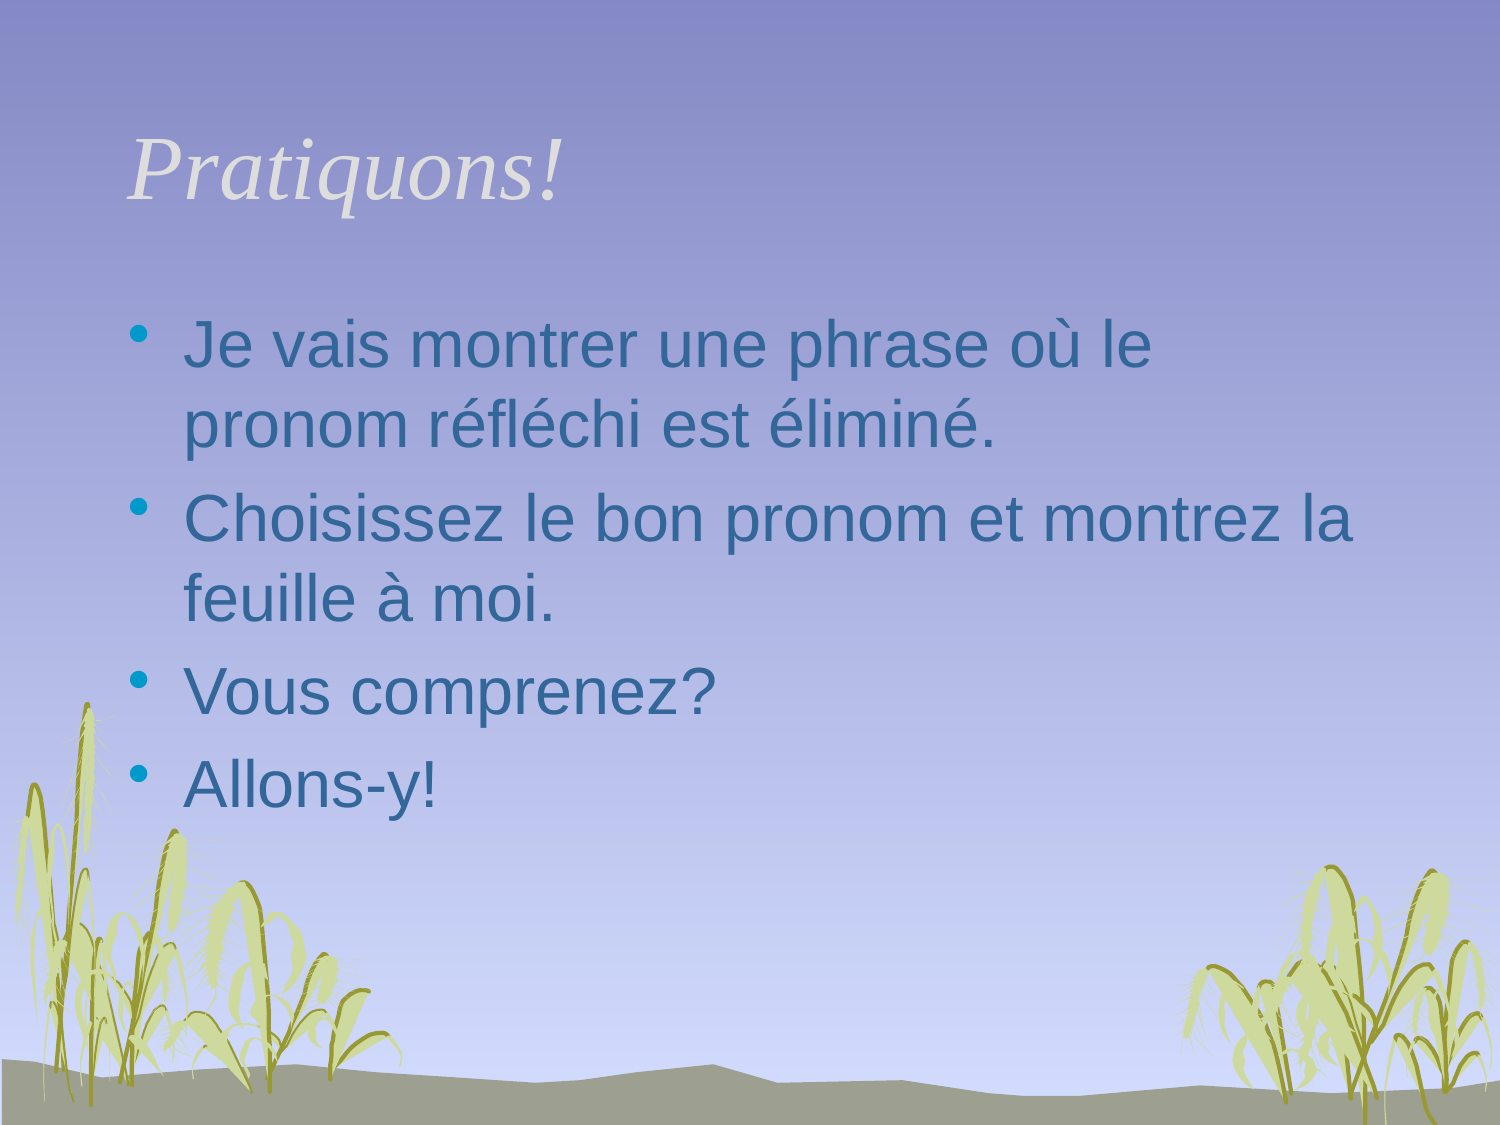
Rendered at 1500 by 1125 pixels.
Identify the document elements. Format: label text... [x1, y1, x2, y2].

list Je vais montrer une phrase où le pronom réfléchi est éliminé. Choisissez le bon pronom et montrez la feuille à moi. Vous comprenez? Allons-y! [112, 293, 1388, 969]
title Pratiquons! [112, 68, 1388, 257]
